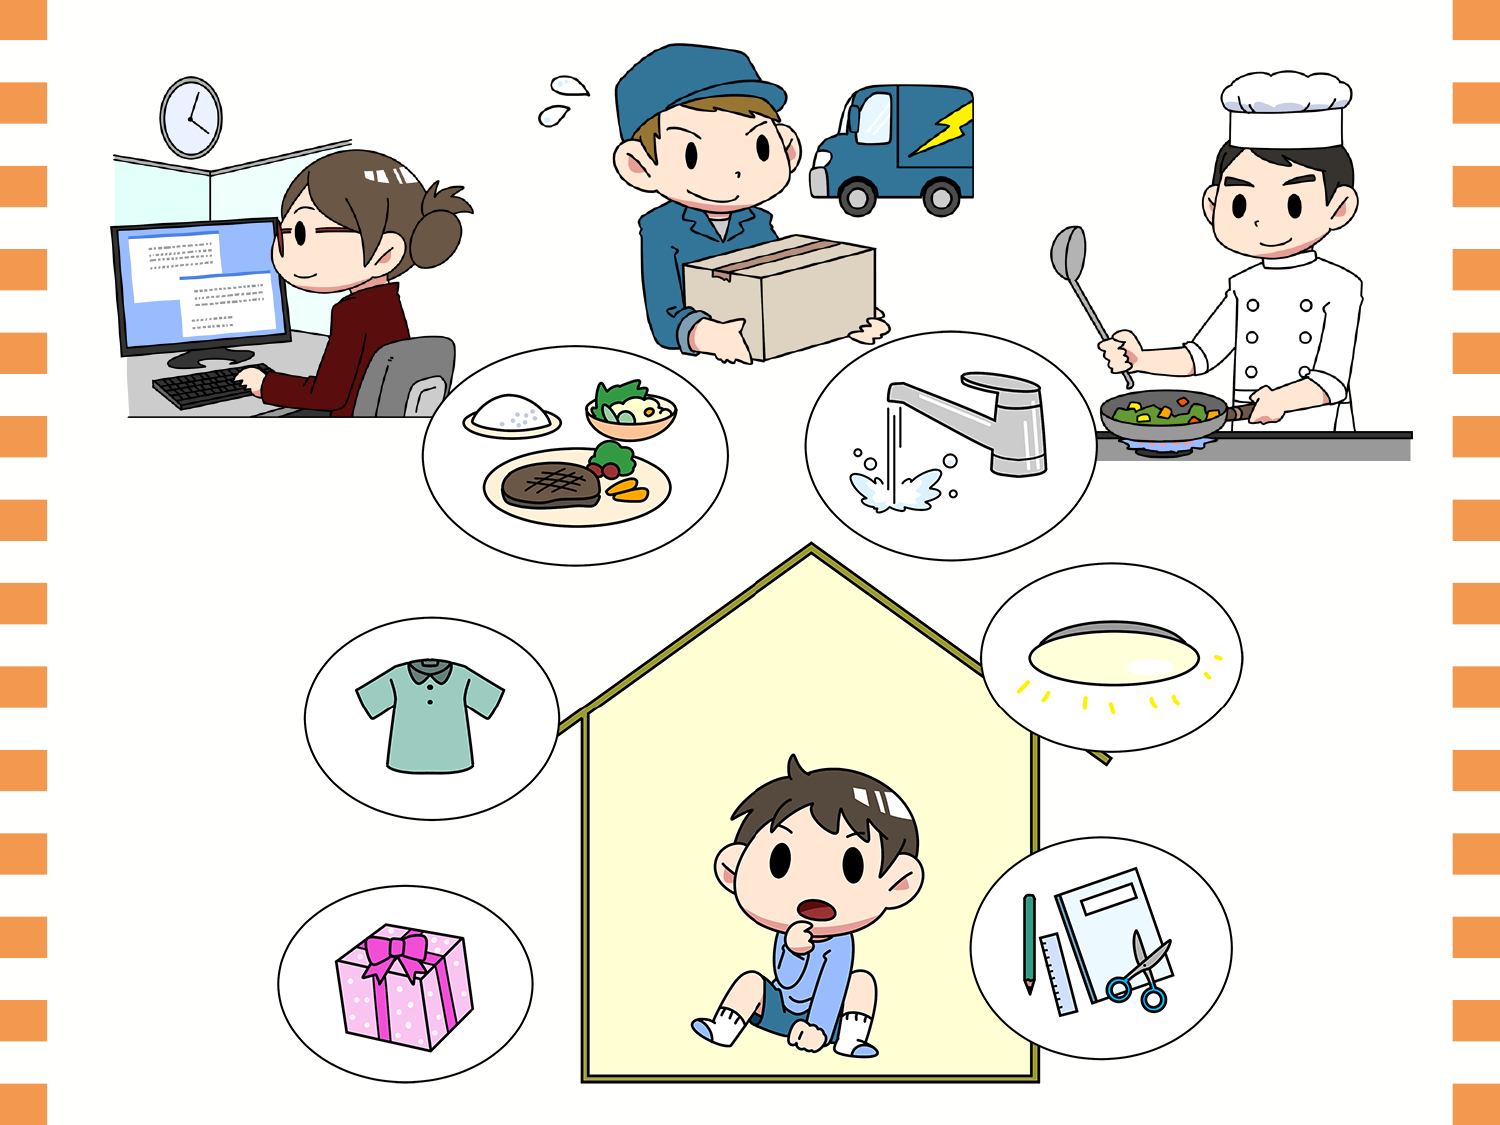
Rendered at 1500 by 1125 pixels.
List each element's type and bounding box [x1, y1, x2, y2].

picture [110, 43, 1413, 1107]
